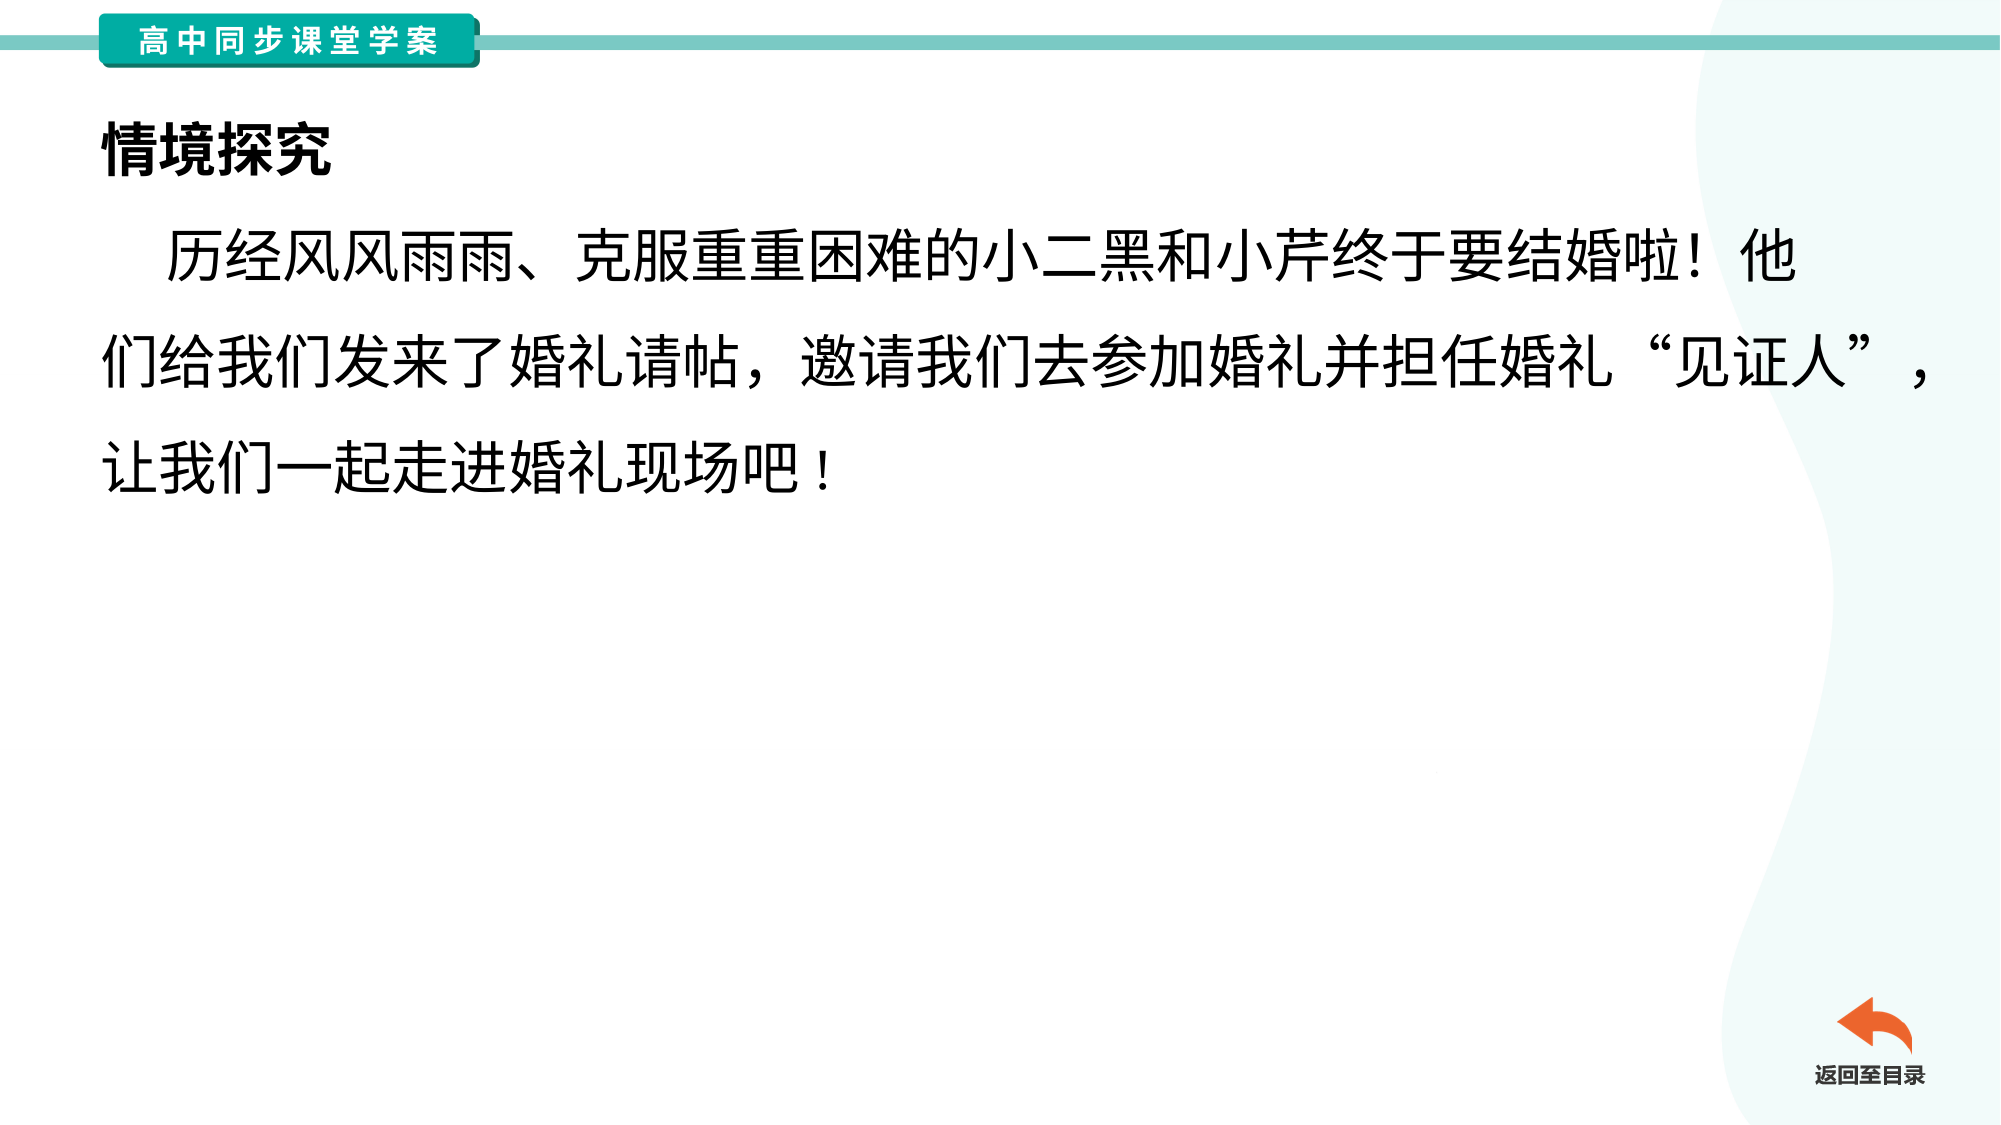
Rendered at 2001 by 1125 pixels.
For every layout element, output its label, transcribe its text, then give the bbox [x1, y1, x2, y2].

picture [0, 0, 2000, 1125]
text_box 情境探究 历经风风雨雨、克服重重困难的小二黑和小芹终于要结婚啦！他 们给我们发来了婚礼请帖，邀请我们去参加婚礼并担任婚礼“见证人”， 让我们一起走进婚礼现场吧! [100, 76, 1899, 502]
